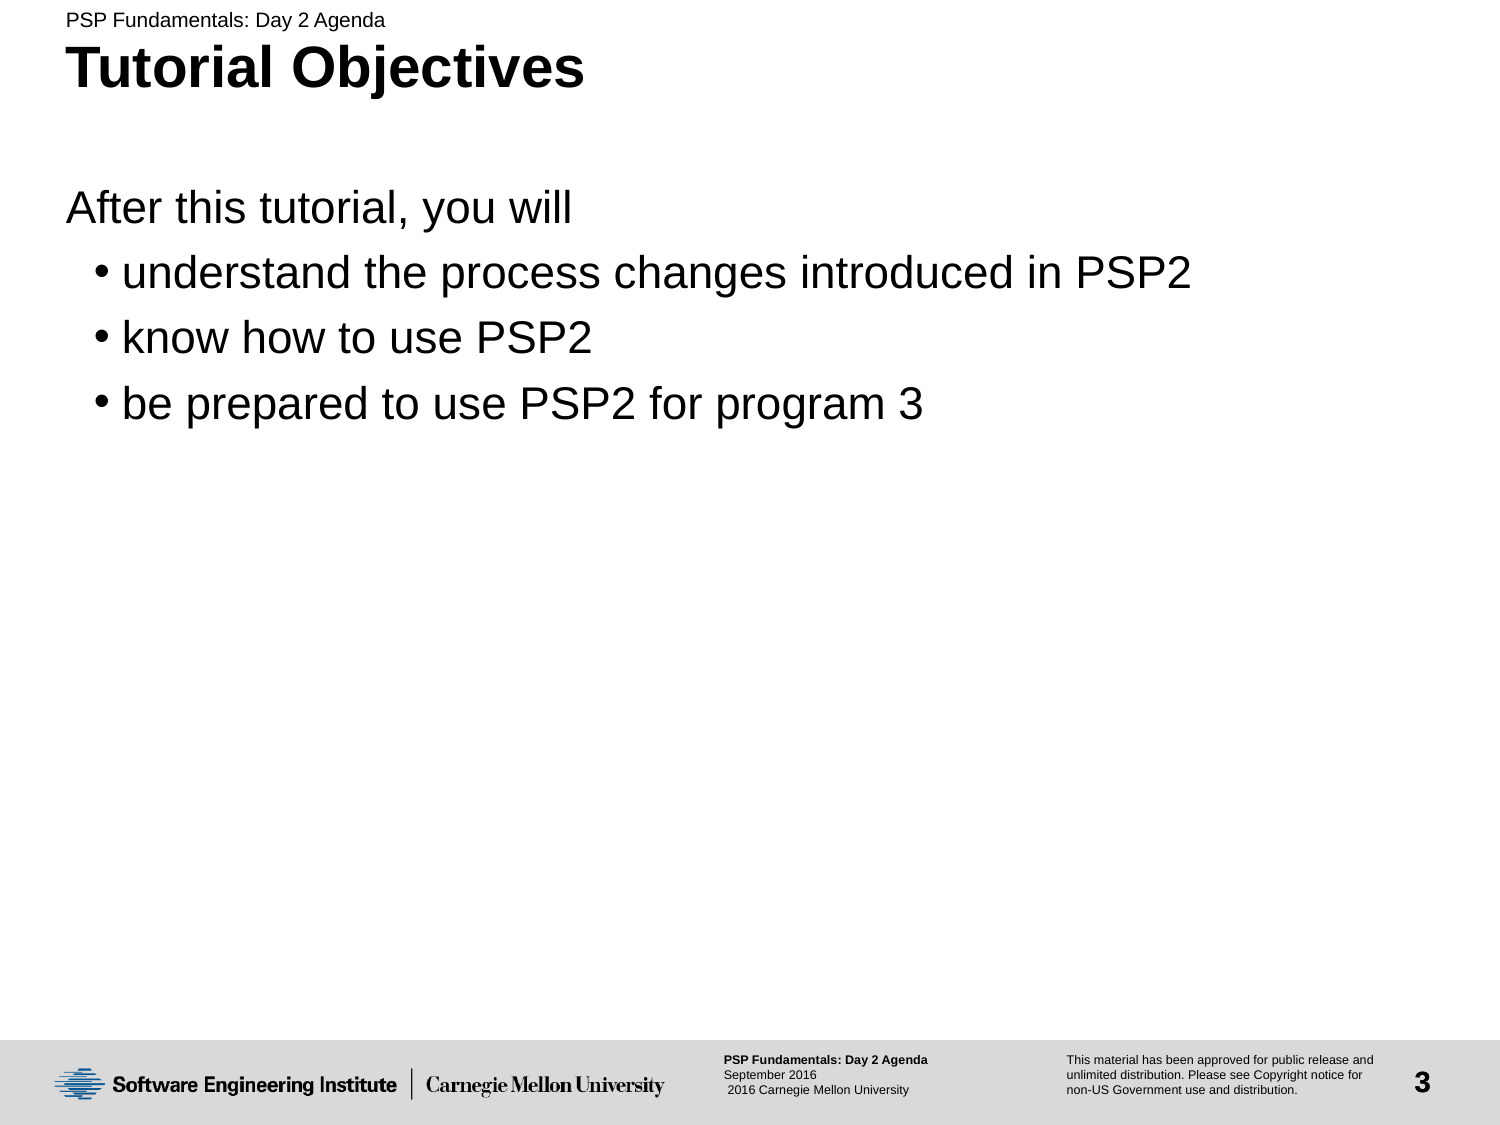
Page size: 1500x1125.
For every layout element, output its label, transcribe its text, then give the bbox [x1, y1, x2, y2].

list After this tutorial, you will understand the process changes introduced in PSP2 know how to use PSP2 be prepared to use PSP2 for program 3 [65, 177, 1431, 1000]
picture [46, 1061, 673, 1104]
title Tutorial Objectives [65, 37, 1430, 148]
